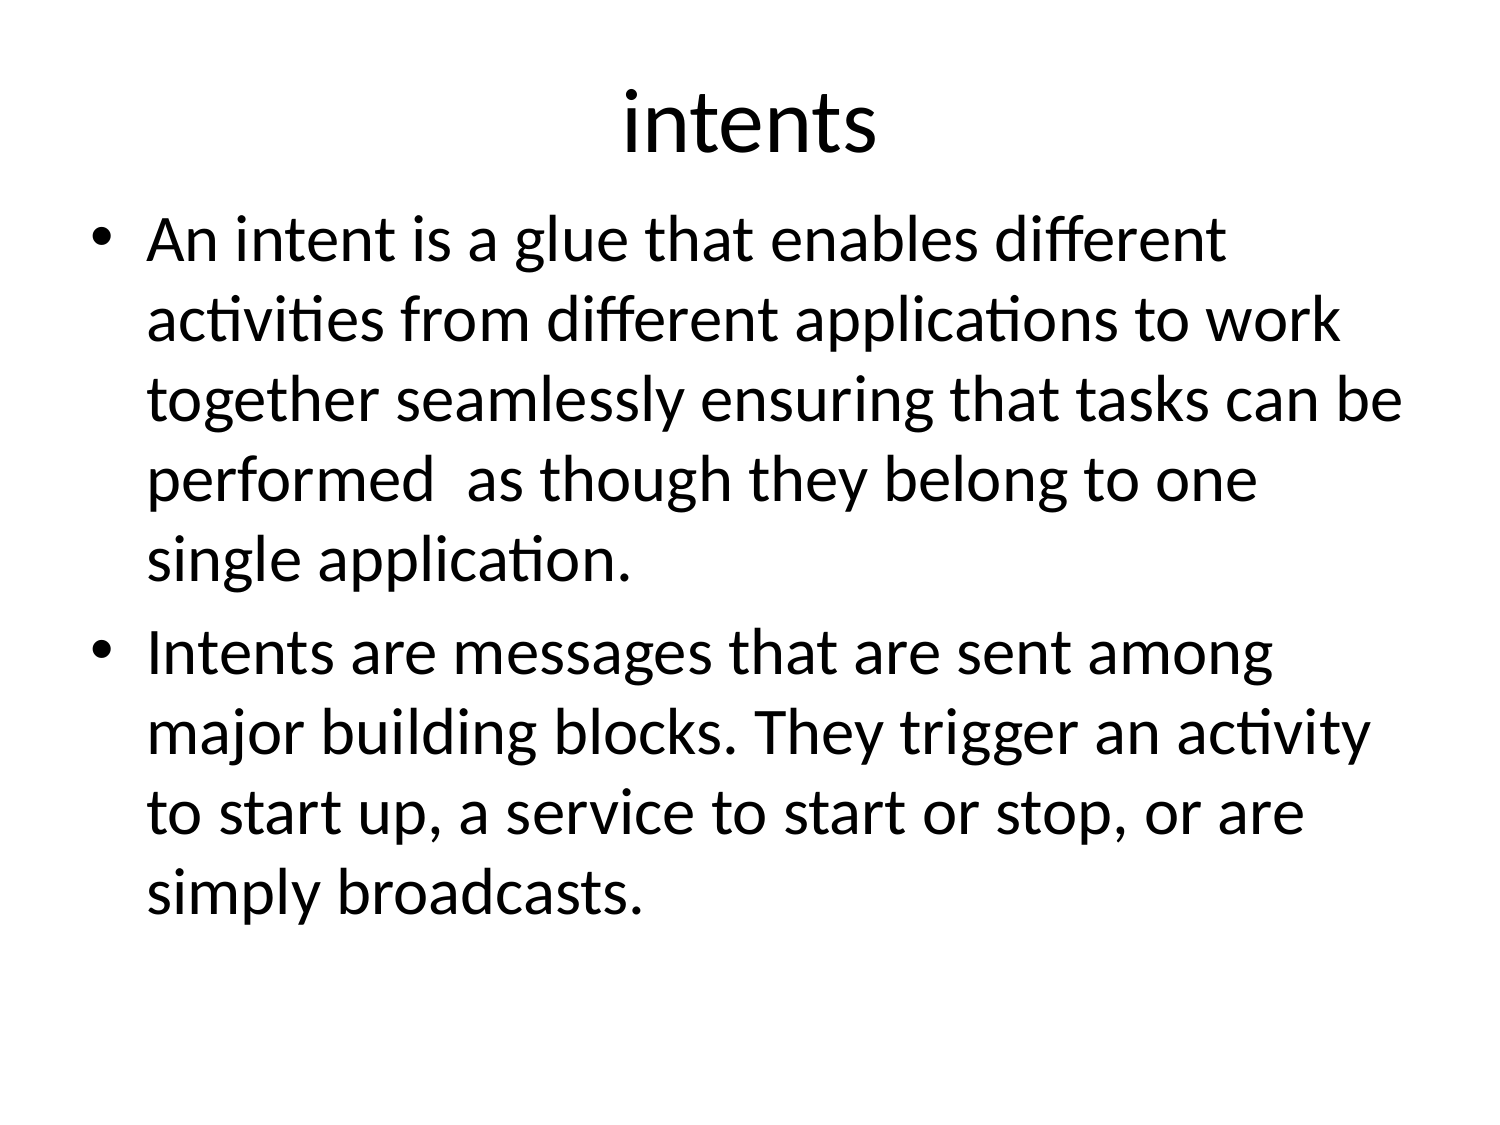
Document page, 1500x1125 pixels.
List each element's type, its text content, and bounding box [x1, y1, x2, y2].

title intents [75, 45, 1425, 187]
list An intent is a glue that enables different activities from different applications to work together seamlessly ensuring that tasks can be performed as though they belong to one single application. Intents are messages that are sent among major building blocks. They trigger an activity to start up, a service to start or stop, or are simply broadcasts. [75, 187, 1425, 1005]
